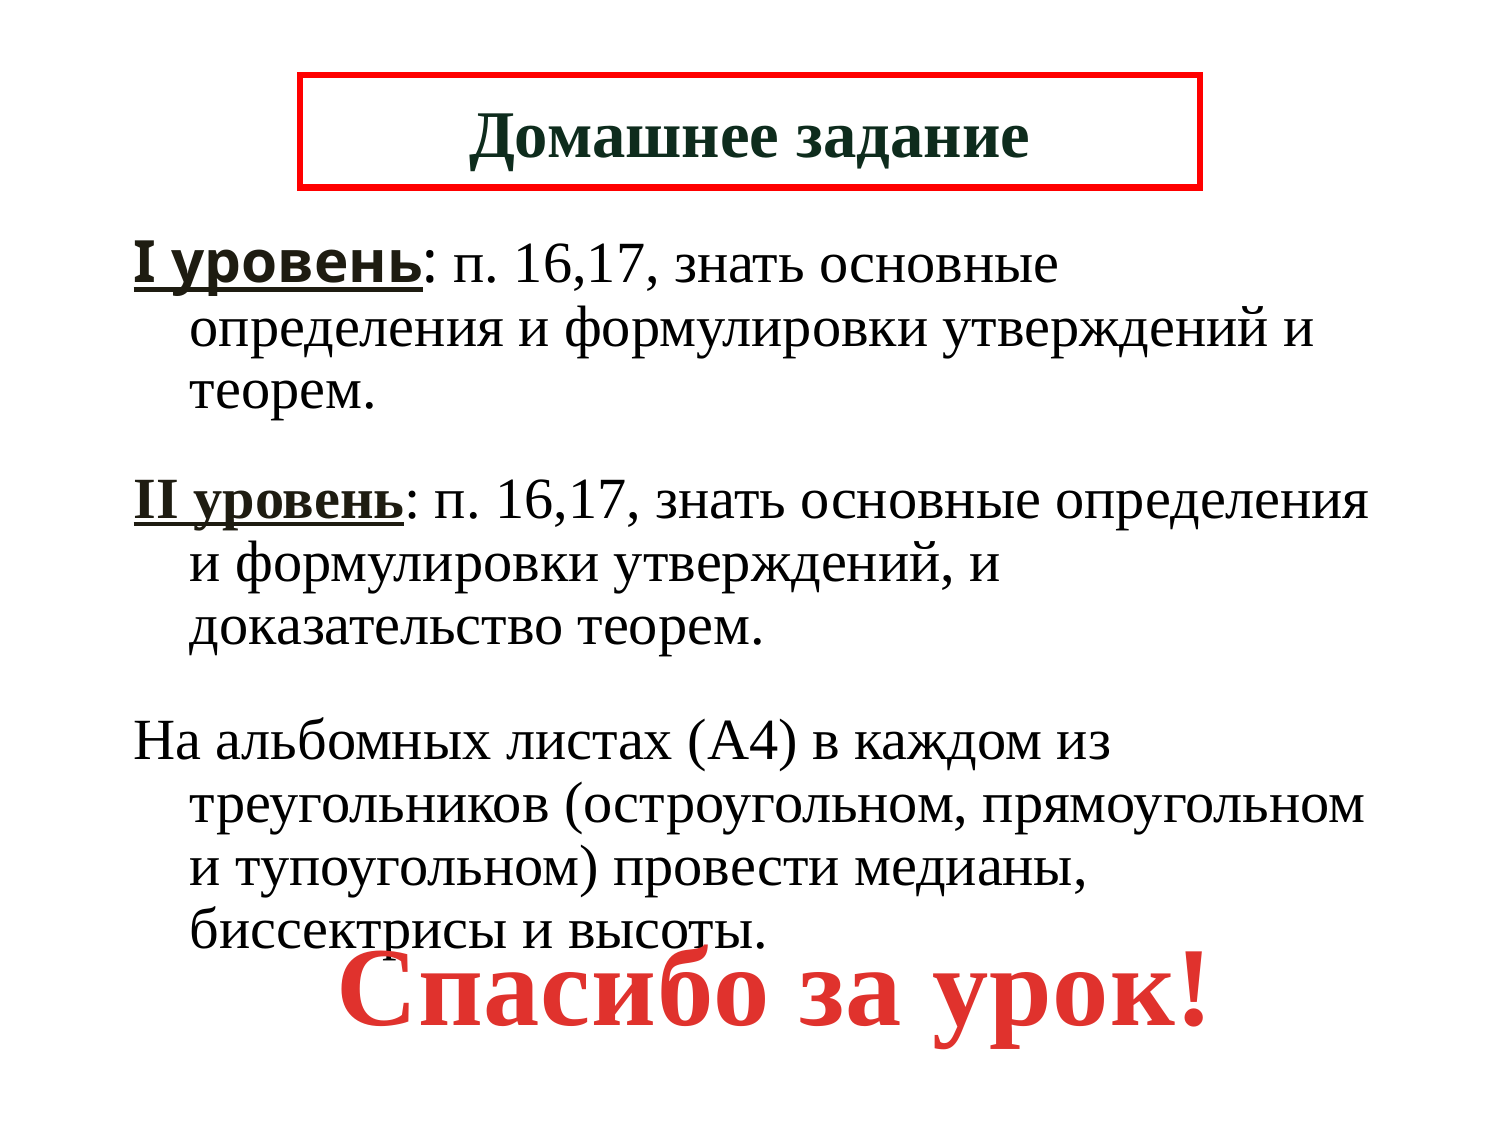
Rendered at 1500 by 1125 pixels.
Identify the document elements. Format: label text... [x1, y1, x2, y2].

text_box Спасибо за урок! [321, 905, 1231, 1055]
title Домашнее задание [300, 75, 1200, 188]
list I уровень: п. 16,17, знать основные определения и формулировки утверждений и теорем. II уровень: п. 16,17, знать основные определения и формулировки утверждений, и доказательство теорем. На альбомных листах (А4) в каждом из треугольников (остроугольном, прямоугольном и тупоугольном) провести медианы, биссектрисы и высоты. [118, 224, 1400, 1063]
